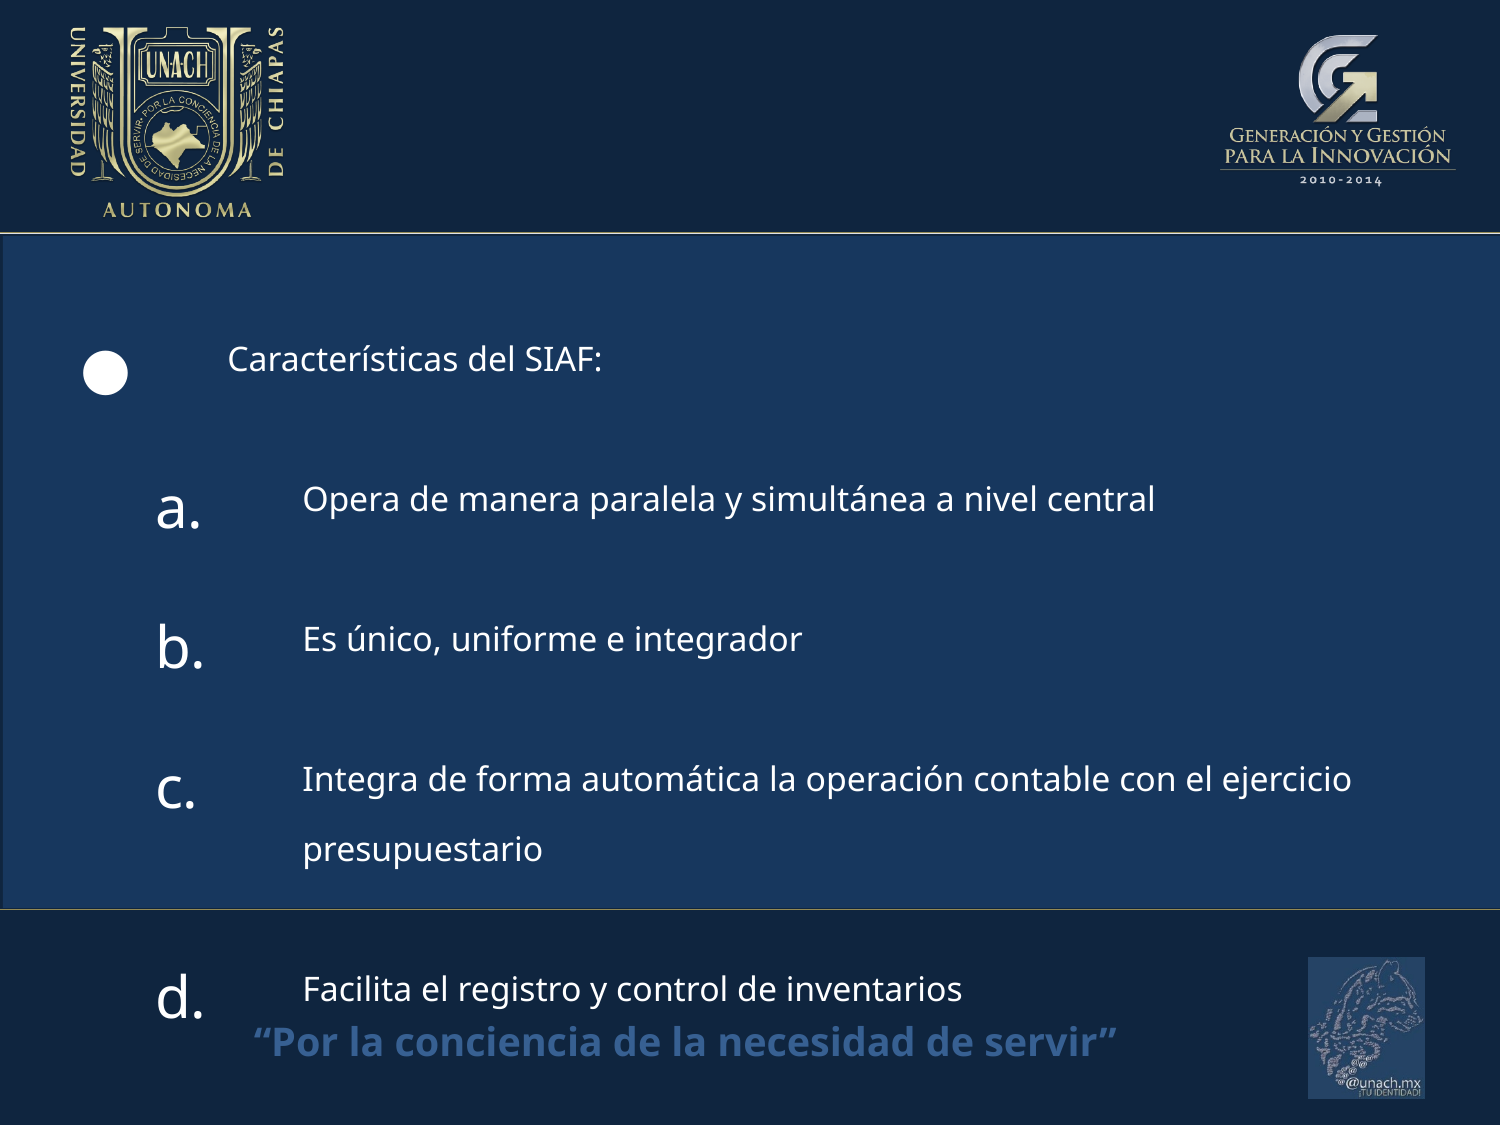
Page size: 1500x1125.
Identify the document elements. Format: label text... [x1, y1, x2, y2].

text_box Características del SIAF: Opera de manera paralela y simultánea a nivel central Es único, uniforme e integrador Integra de forma automática la operación contable con el ejercicio presupuestario Facilita el registro y control de inventarios [64, 251, 1428, 1125]
picture [12, 10, 344, 232]
picture [1184, 11, 1483, 212]
